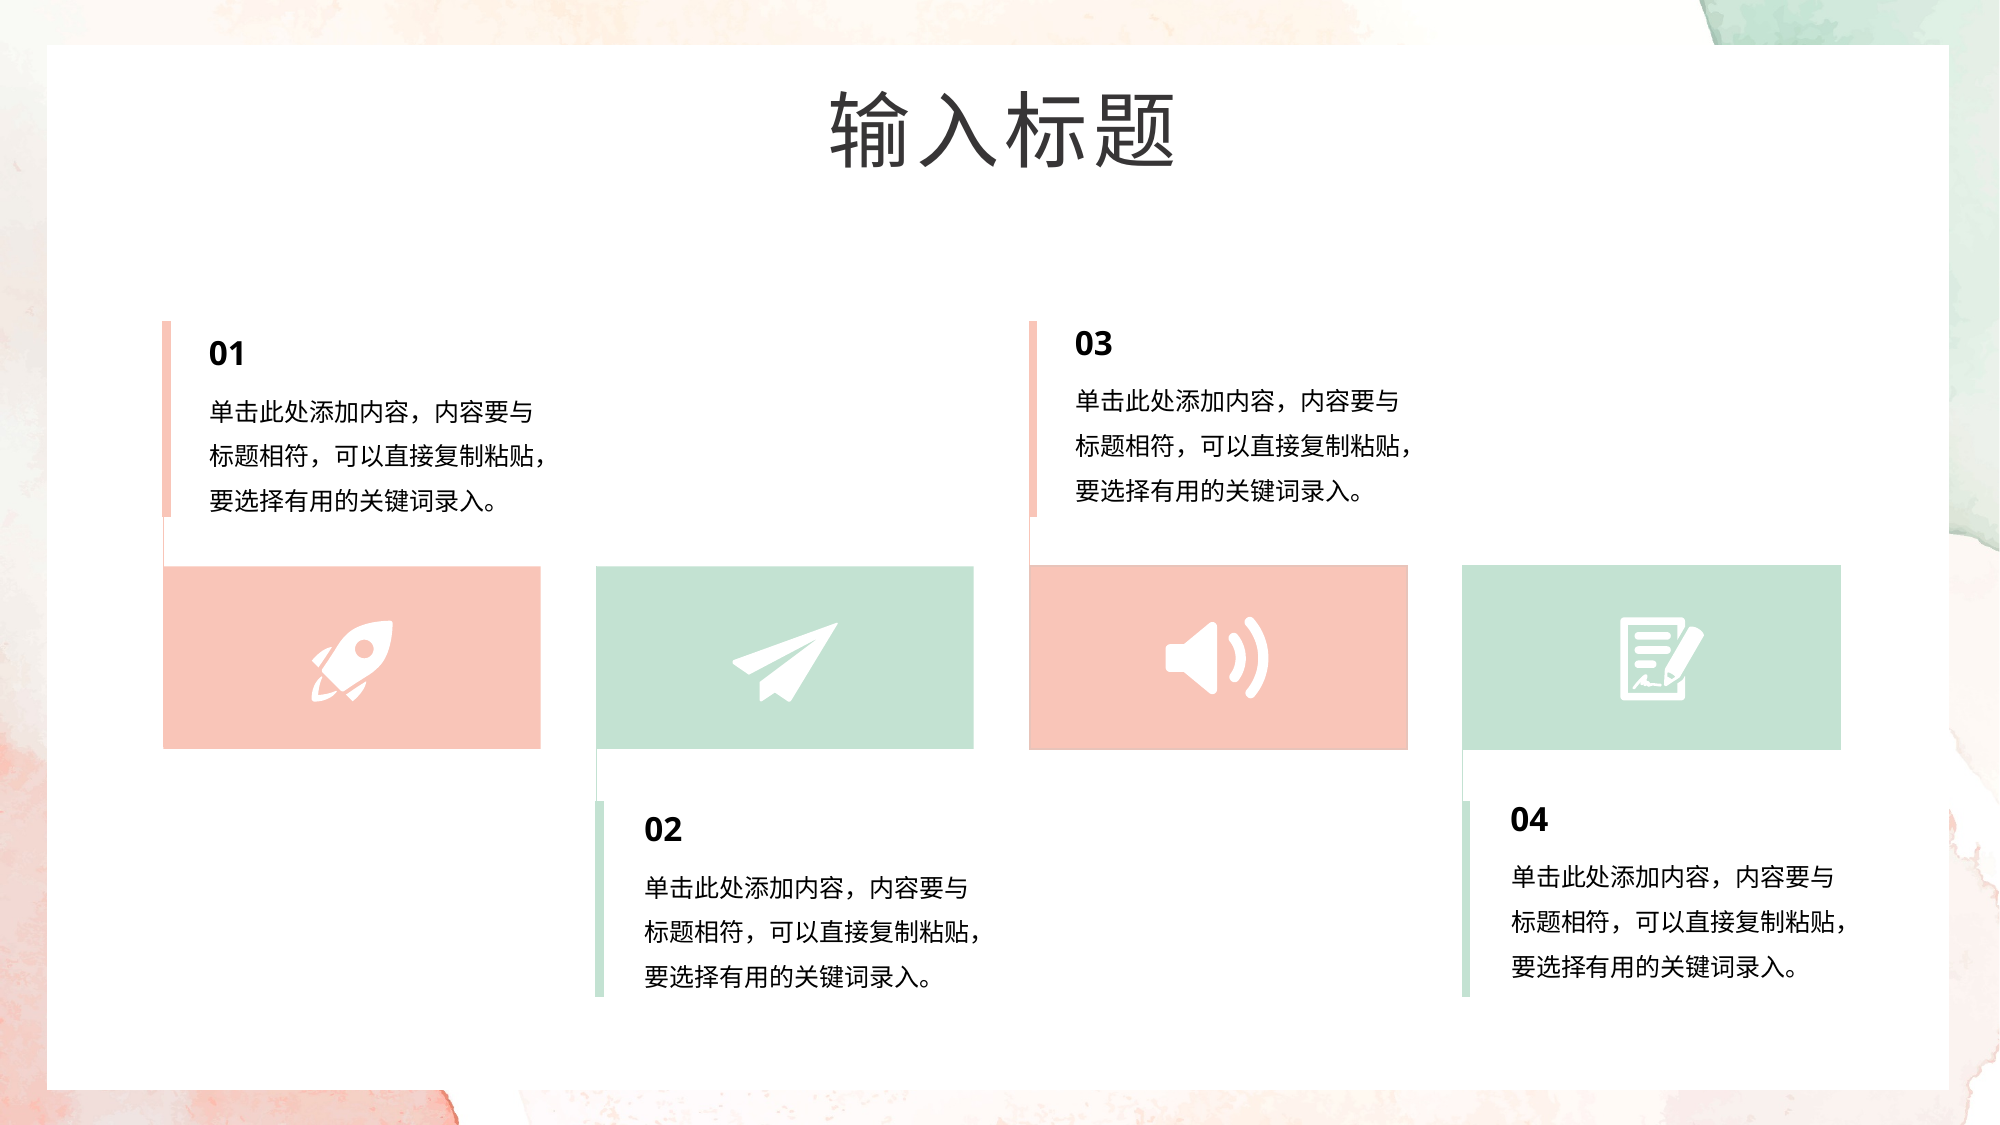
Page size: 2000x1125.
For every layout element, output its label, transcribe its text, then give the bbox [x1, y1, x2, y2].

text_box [596, 750, 603, 996]
picture [0, 0, 2000, 1125]
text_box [1075, 322, 1407, 502]
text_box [163, 322, 170, 566]
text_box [596, 566, 974, 750]
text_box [208, 332, 541, 513]
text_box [163, 566, 541, 750]
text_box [644, 808, 974, 989]
text_box 输入标题 [757, 71, 1247, 186]
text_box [1510, 798, 1840, 978]
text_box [1029, 566, 1407, 750]
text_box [1462, 566, 1840, 750]
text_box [1462, 750, 1470, 996]
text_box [1029, 322, 1037, 566]
